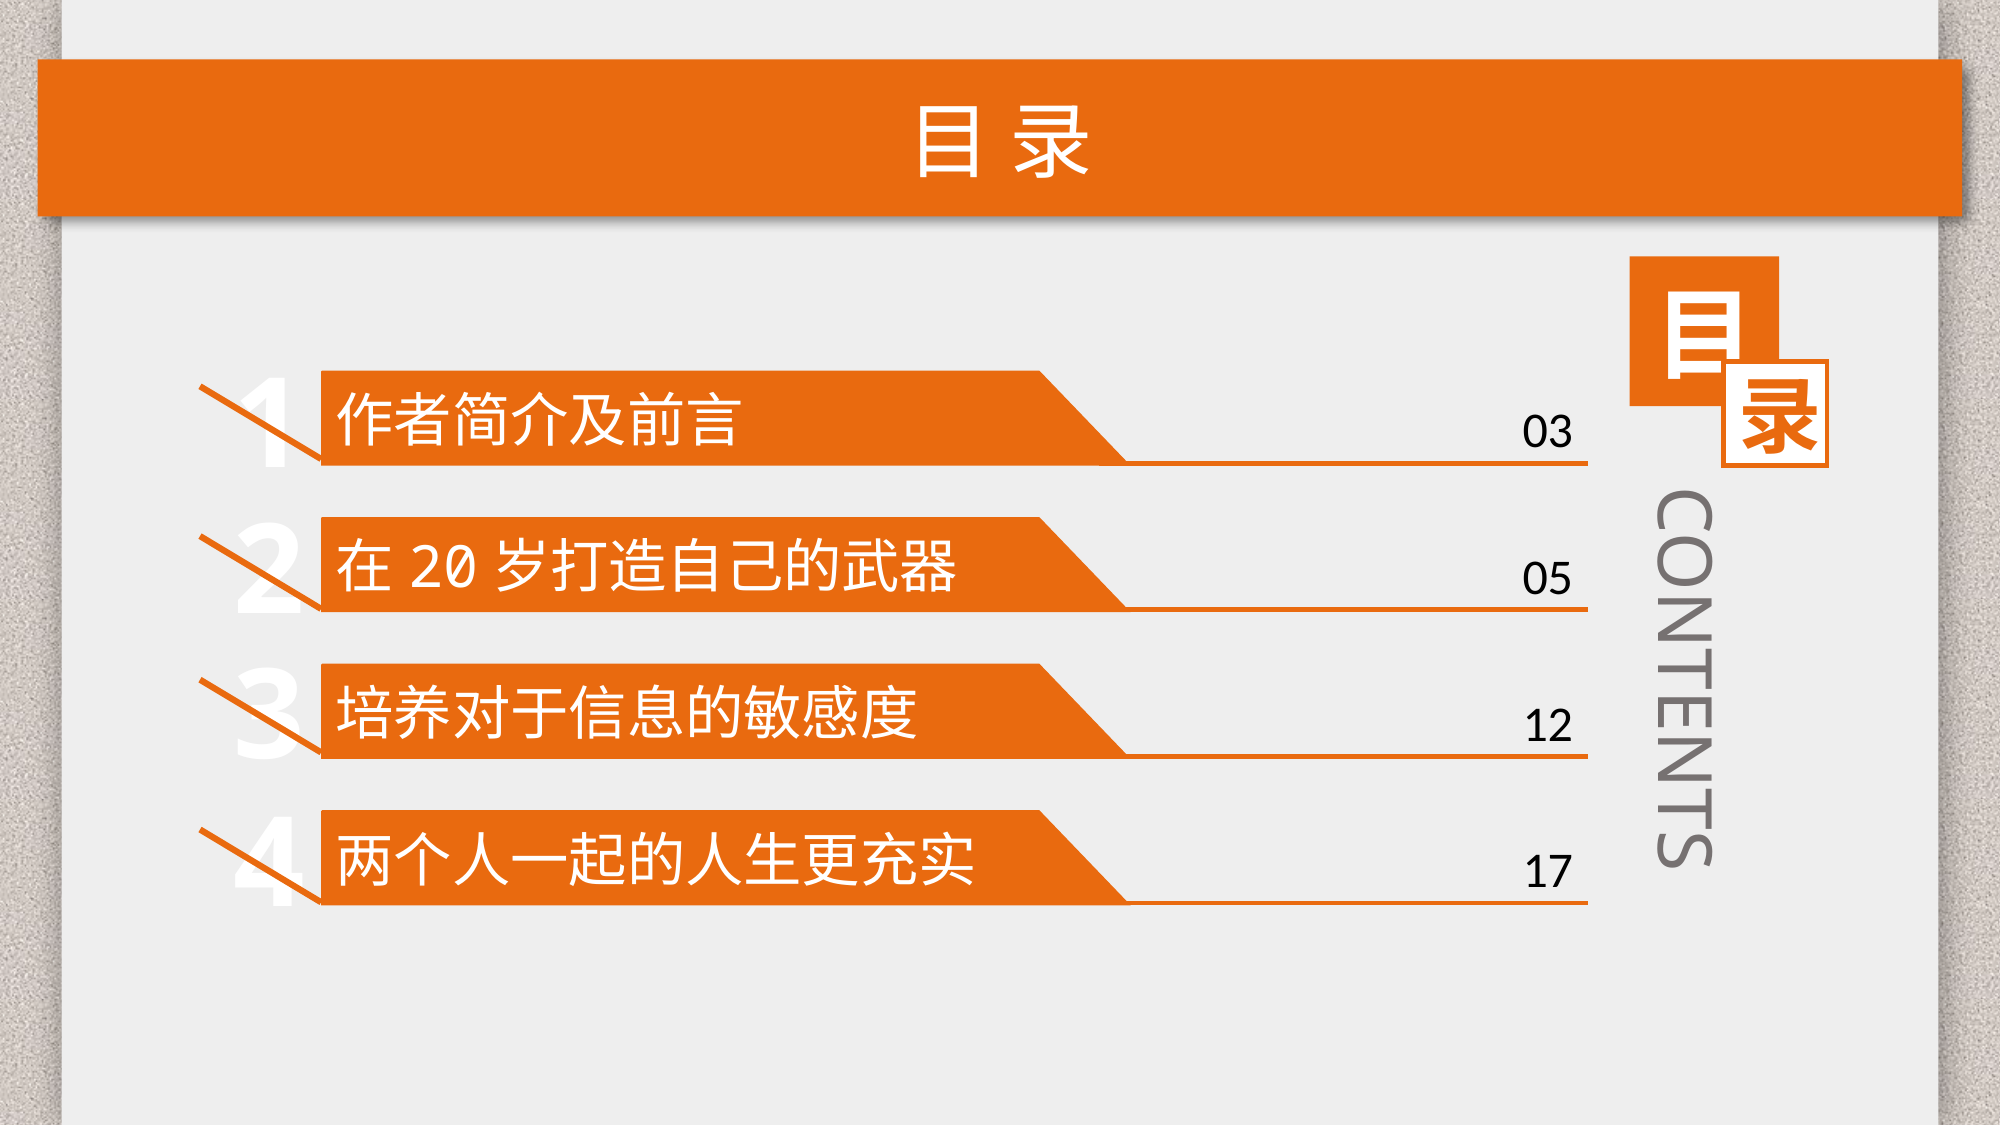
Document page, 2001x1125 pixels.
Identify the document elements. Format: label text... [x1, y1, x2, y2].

text_box 目 录 [37, 58, 1963, 217]
text_box 4 [200, 774, 339, 940]
text_box 17 [1470, 830, 1588, 901]
text_box 培养对于信息的敏感度 [339, 662, 1134, 760]
text_box 03 [1470, 390, 1588, 461]
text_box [199, 536, 322, 609]
text_box [61, 0, 1939, 58]
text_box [1629, 256, 1828, 466]
text_box 在20岁打造自己的武器 [339, 515, 1134, 614]
text_box 作者简介及前言 [339, 369, 1134, 467]
text_box [61, 233, 1939, 1125]
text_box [199, 386, 322, 459]
text_box 两个人一起的人生更充实 [339, 809, 1134, 907]
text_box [199, 829, 322, 903]
text_box 3 [200, 625, 339, 774]
text_box 1 [200, 334, 339, 481]
text_box 12 [1470, 683, 1588, 754]
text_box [199, 679, 322, 753]
text_box CONTENTS [1619, 472, 1741, 906]
text_box 05 [1470, 536, 1588, 607]
text_box 2 [200, 481, 339, 625]
